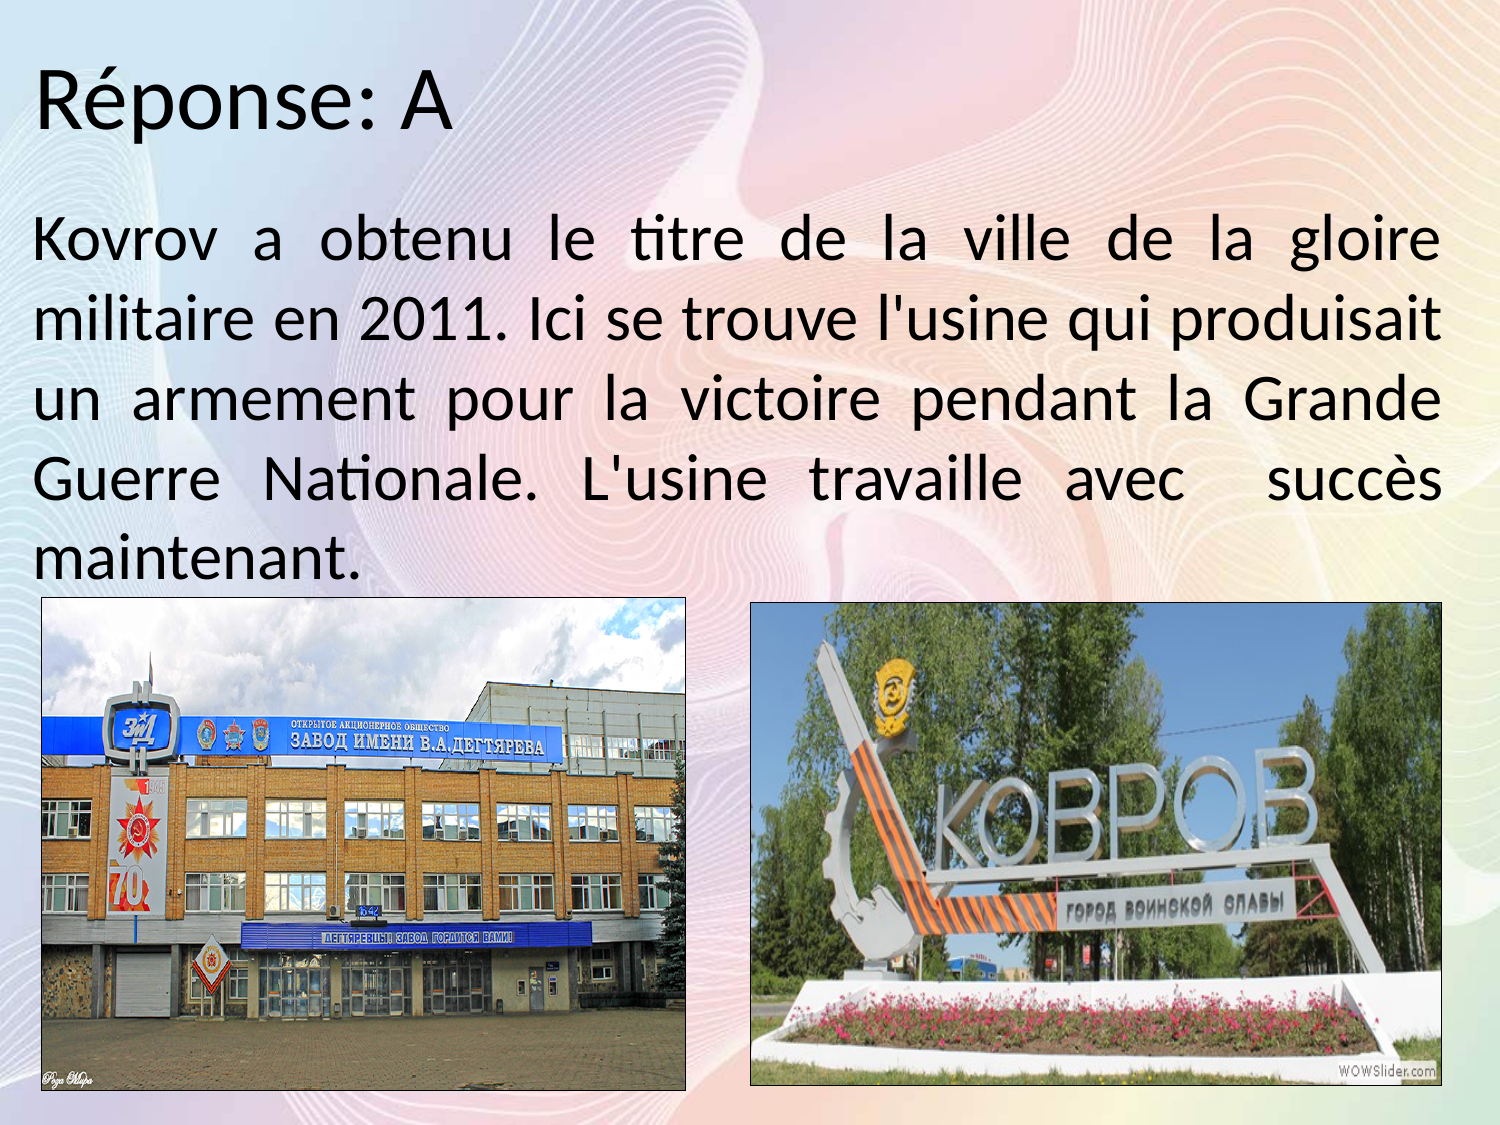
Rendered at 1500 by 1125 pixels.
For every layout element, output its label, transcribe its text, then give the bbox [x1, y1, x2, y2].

text_box Réponse: A [19, 30, 469, 201]
title Kovrov a obtenu le titre de la ville de la gloire militaire en 2011. Ici se trouve l'usine qui produisait un armement pour la victoire pendant la Grande Guerre Nationale. L'usine travaille avec succès maintenant. [17, 200, 1459, 587]
picture [0, 0, 1500, 1125]
